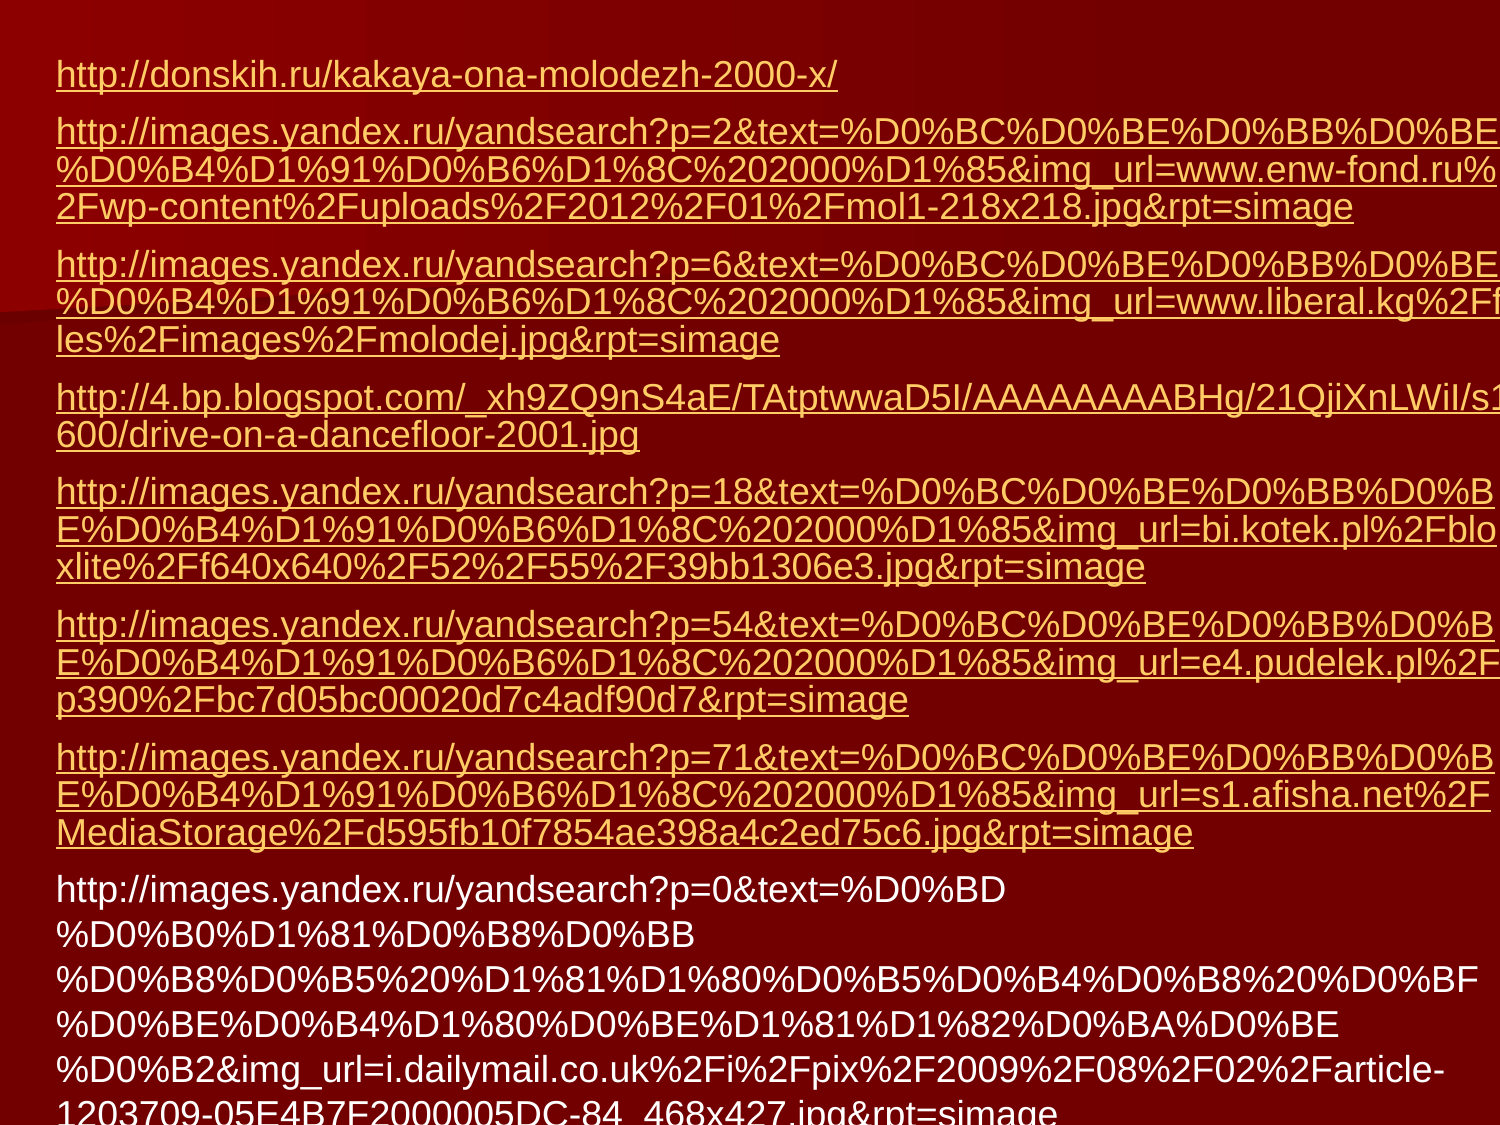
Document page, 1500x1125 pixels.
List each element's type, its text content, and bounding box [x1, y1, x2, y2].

text_box http://donskih.ru/kakaya-ona-molodezh-2000-x/ http://images.yandex.ru/yandsearch?p=2&text=%D0%BC%D0%BE%D0%BB%D0%BE%D0%B4%D1%91%D0%B6%D1%8C%202000%D1%85&img_url=www.enw-fond.ru%2Fwp-content%2Fuploads%2F2012%2F01%2Fmol1-218x218.jpg&rpt=simage http://images.yandex.ru/yandsearch?p=6&text=%D0%BC%D0%BE%D0%BB%D0%BE%D0%B4%D1%91%D0%B6%D1%8C%202000%D1%85&img_url=www.liberal.kg%2Ffiles%2Fimages%2Fmolodej.jpg&rpt=simage http://4.bp.blogspot.com/_xh9ZQ9nS4aE/TAtptwwaD5I/AAAAAAAABHg/21QjiXnLWiI/s1600/drive-on-a-dancefloor-2001.jpg http://images.yandex.ru/yandsearch?p=18&text=%D0%BC%D0%BE%D0%BB%D0%BE%D0%B4%D1%91%D0%B6%D1%8C%202000%D1%85&img_url=bi.kotek.pl%2Fbloxlite%2Ff640x640%2F52%2F55%2F39bb1306e3.jpg&rpt=simage http://images.yandex.ru/yandsearch?p=54&text=%D0%BC%D0%BE%D0%BB%D0%BE%D0%B4%D1%91%D0%B6%D1%8C%202000%D1%85&img_url=e4.pudelek.pl%2Fp390%2Fbc7d05bc00020d7c4adf90d7&rpt=simage http://images.yandex.ru/yandsearch?p=71&text=%D0%BC%D0%BE%D0%BB%D0%BE%D0%B4%D1%91%D0%B6%D1%8C%202000%D1%85&img_url=s1.afisha.net%2FMediaStorage%2Fd595fb10f7854ae398a4c2ed75c6.jpg&rpt=simage http://images.yandex.ru/yandsearch?p=0&text=%D0%BD%D0%B0%D1%81%D0%B8%D0%BB%D0%B8%D0%B5%20%D1%81%D1%80%D0%B5%D0%B4%D0%B8%20%D0%BF%D0%BE%D0%B4%D1%80%D0%BE%D1%81%D1%82%D0%BA%D0%BE%D0%B2&img_url=i.dailymail.co.uk%2Fi%2Fpix%2F2009%2F08%2F02%2Farticle-1203709-05E4B7F2000005DC-84_468x427.jpg&rpt=simage [41, 42, 1500, 730]
